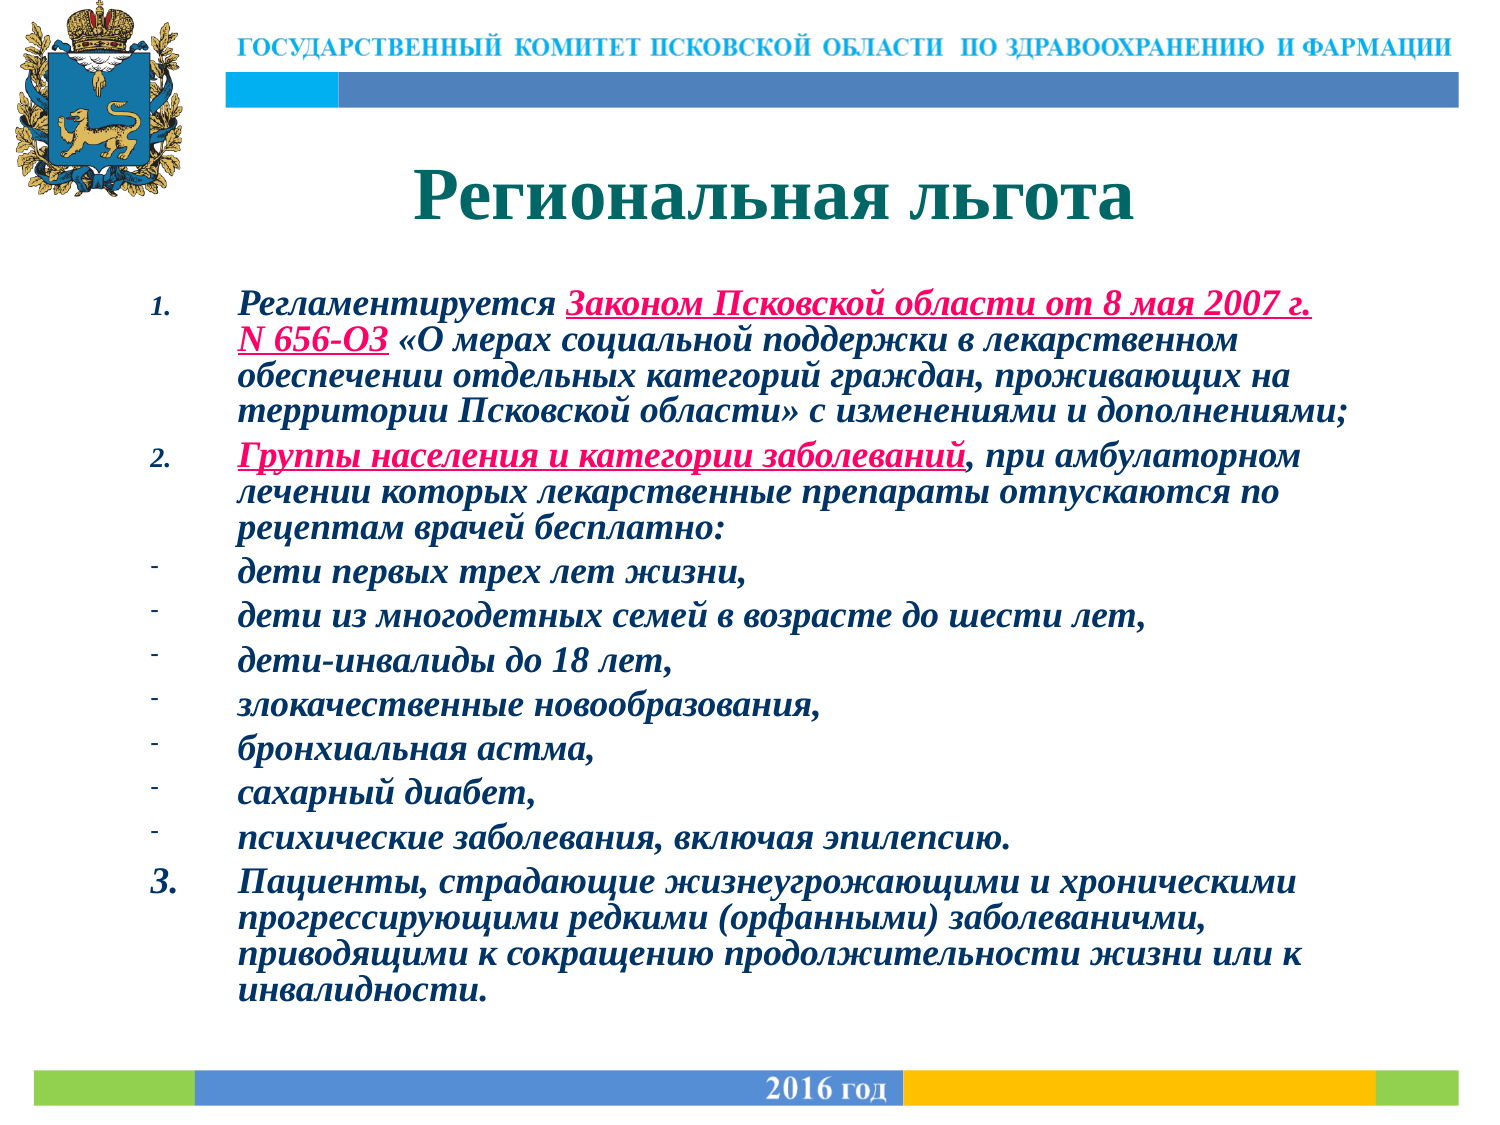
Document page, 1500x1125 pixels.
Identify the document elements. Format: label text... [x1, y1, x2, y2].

text_box Регламентируется Законом Псковской области от 8 мая 2007 г. N 656-ОЗ «О мерах социальной поддержки в лекарственном обеспечении отдельных категорий граждан, проживающих на территории Псковской области» с изменениями и дополнениями; Группы населения и категории заболеваний, при амбулаторном лечении которых лекарственные препараты отпускаются по рецептам врачей бесплатно: дети первых трех лет жизни, дети из многодетных семей в возрасте до шести лет, дети-инвалиды до 18 лет, злокачественные новообразования, бронхиальная астма, сахарный диабет, психические заболевания, включая эпилепсию. 3. Пациенты, страдающие жизнеугрожающими и хроническими прогрессирующими редкими (орфанными) заболеваничми, приводящими к сокращению продолжительности жизни или к инвалидности. [135, 278, 1400, 1047]
picture [206, 16, 1482, 77]
picture [0, 0, 197, 197]
picture [714, 1056, 940, 1125]
text_box Региональная льгота [136, 136, 1413, 244]
